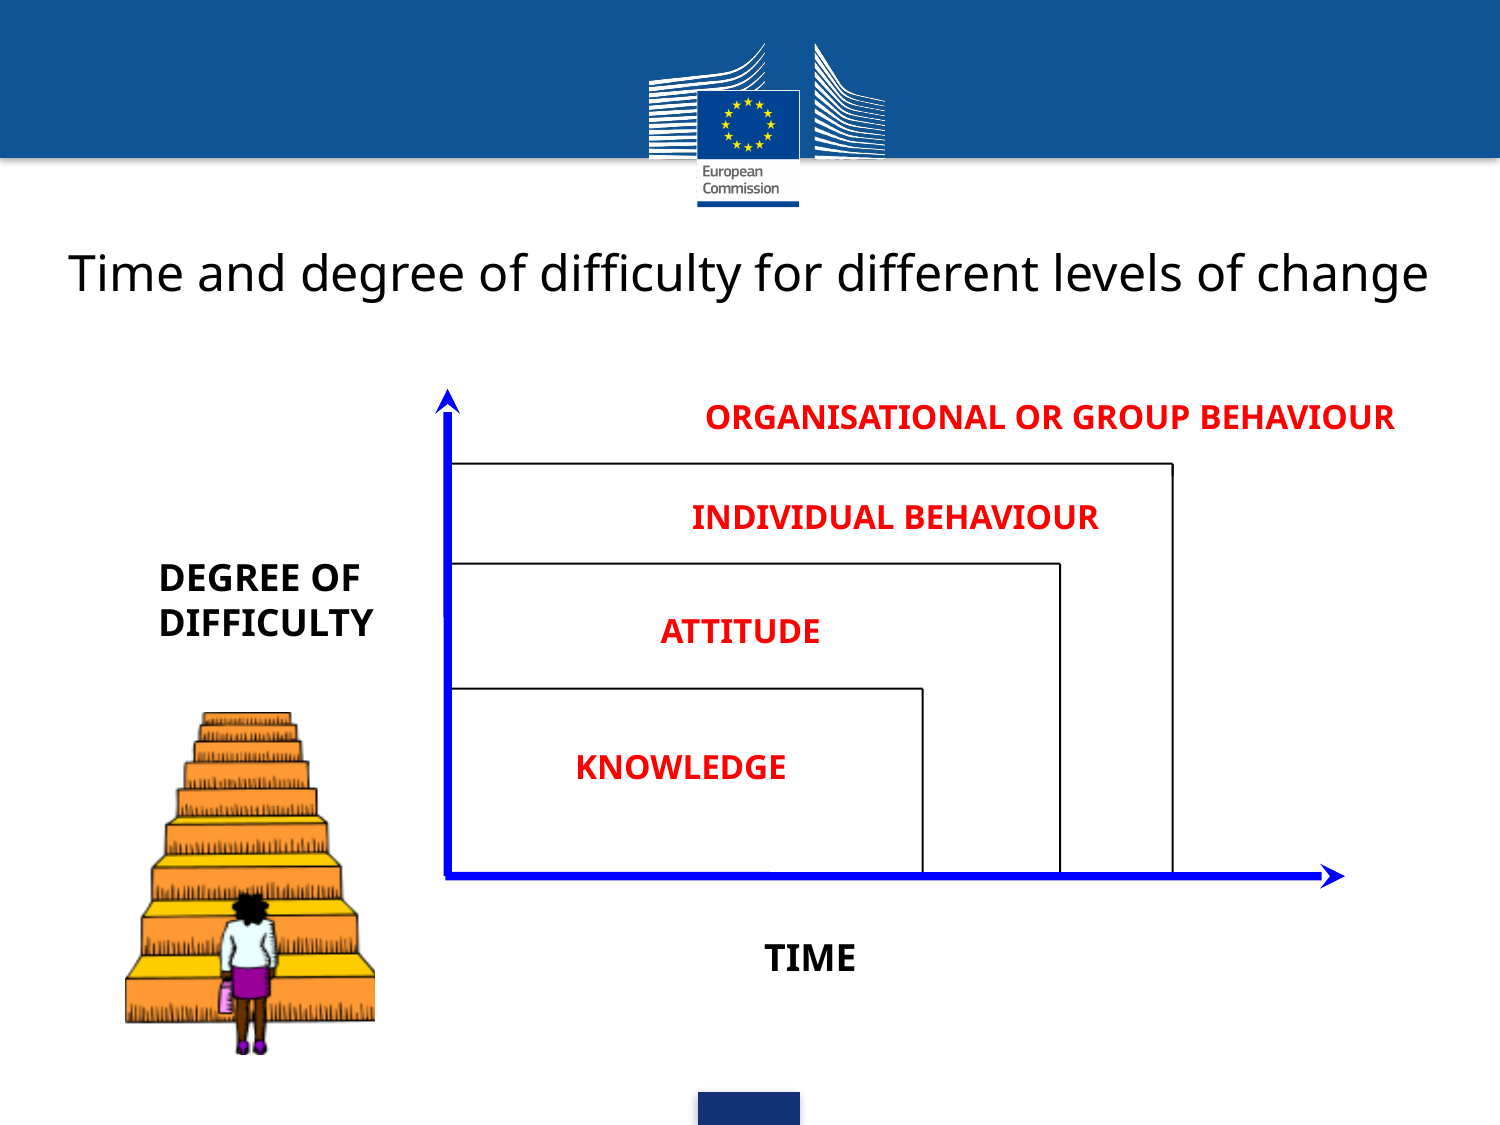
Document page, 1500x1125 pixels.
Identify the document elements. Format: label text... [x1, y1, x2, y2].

text_box ORGANISATIONAL OR GROUP BEHAVIOUR [689, 388, 1412, 444]
text_box [441, 388, 454, 402]
text_box INDIVIDUAL BEHAVIOUR [677, 488, 1116, 544]
text_box ATTITUDE [645, 602, 837, 658]
picture [649, 42, 885, 208]
text_box Time and degree of difficulty for different levels of change [53, 233, 1446, 309]
text_box TIME [748, 926, 872, 987]
text_box DEGREE OF DIFFICULTY [143, 546, 390, 652]
text_box [1332, 870, 1346, 883]
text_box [124, 712, 376, 1055]
text_box KNOWLEDGE [560, 738, 803, 794]
